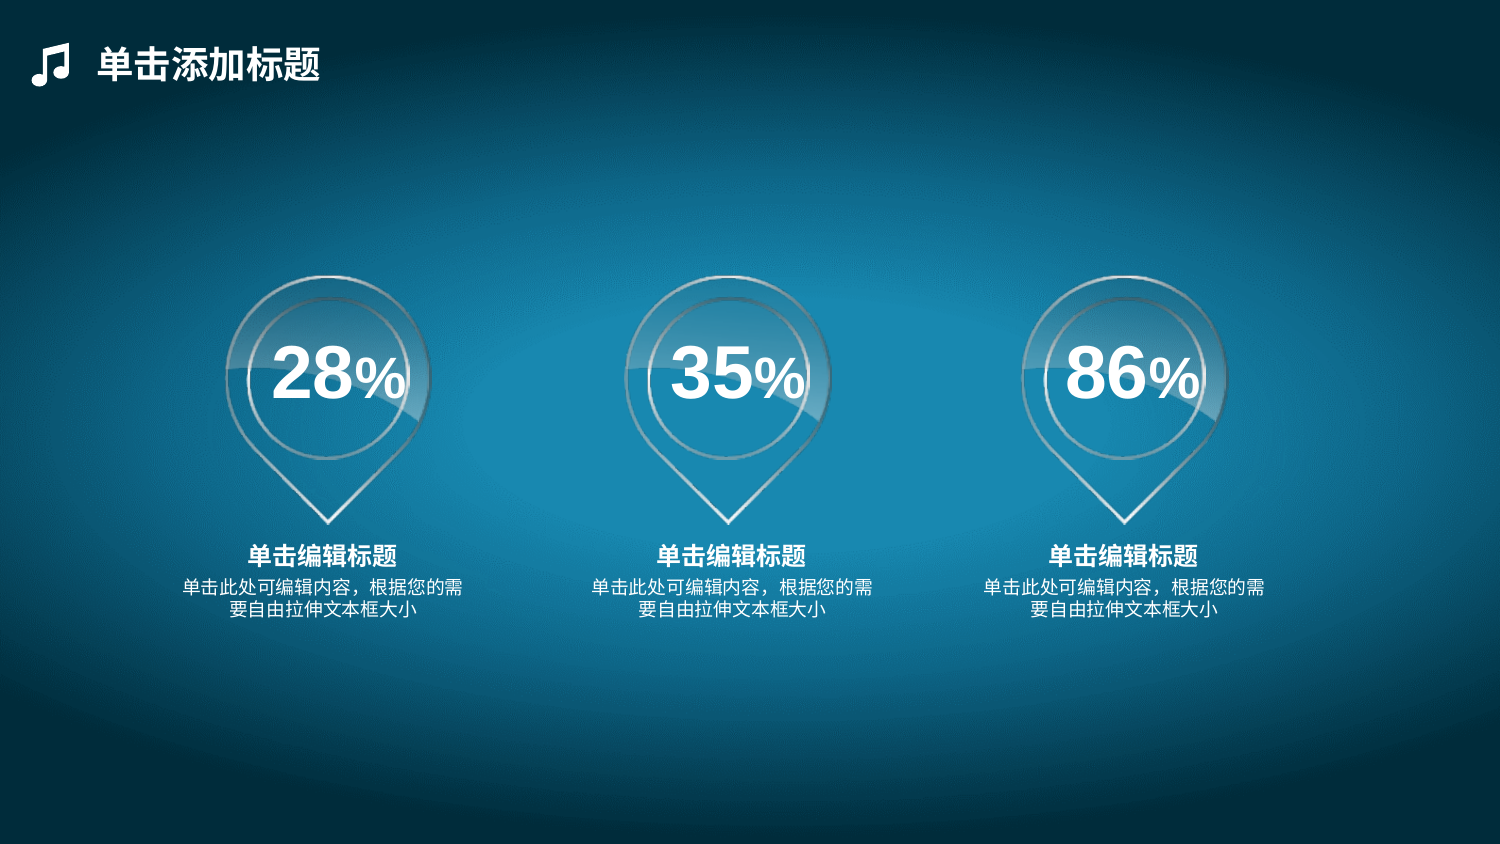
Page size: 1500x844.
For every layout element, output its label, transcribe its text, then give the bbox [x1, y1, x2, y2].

text_box 单击编辑标题 [178, 540, 467, 571]
text_box 单击编辑标题 [980, 540, 1268, 571]
text_box 单击此处可编辑内容，根据您的需要自由拉伸文本框大小 [980, 575, 1268, 621]
text_box 单击添加标题 [96, 40, 352, 87]
text_box 单击此处可编辑内容，根据您的需要自由拉伸文本框大小 [588, 575, 876, 621]
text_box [1021, 275, 1227, 480]
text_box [624, 275, 831, 480]
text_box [224, 275, 431, 480]
picture [50, 130, 1500, 721]
text_box 单击编辑标题 [588, 540, 876, 571]
text_box 单击此处可编辑内容，根据您的需要自由拉伸文本框大小 [179, 575, 467, 621]
text_box [31, 42, 69, 87]
